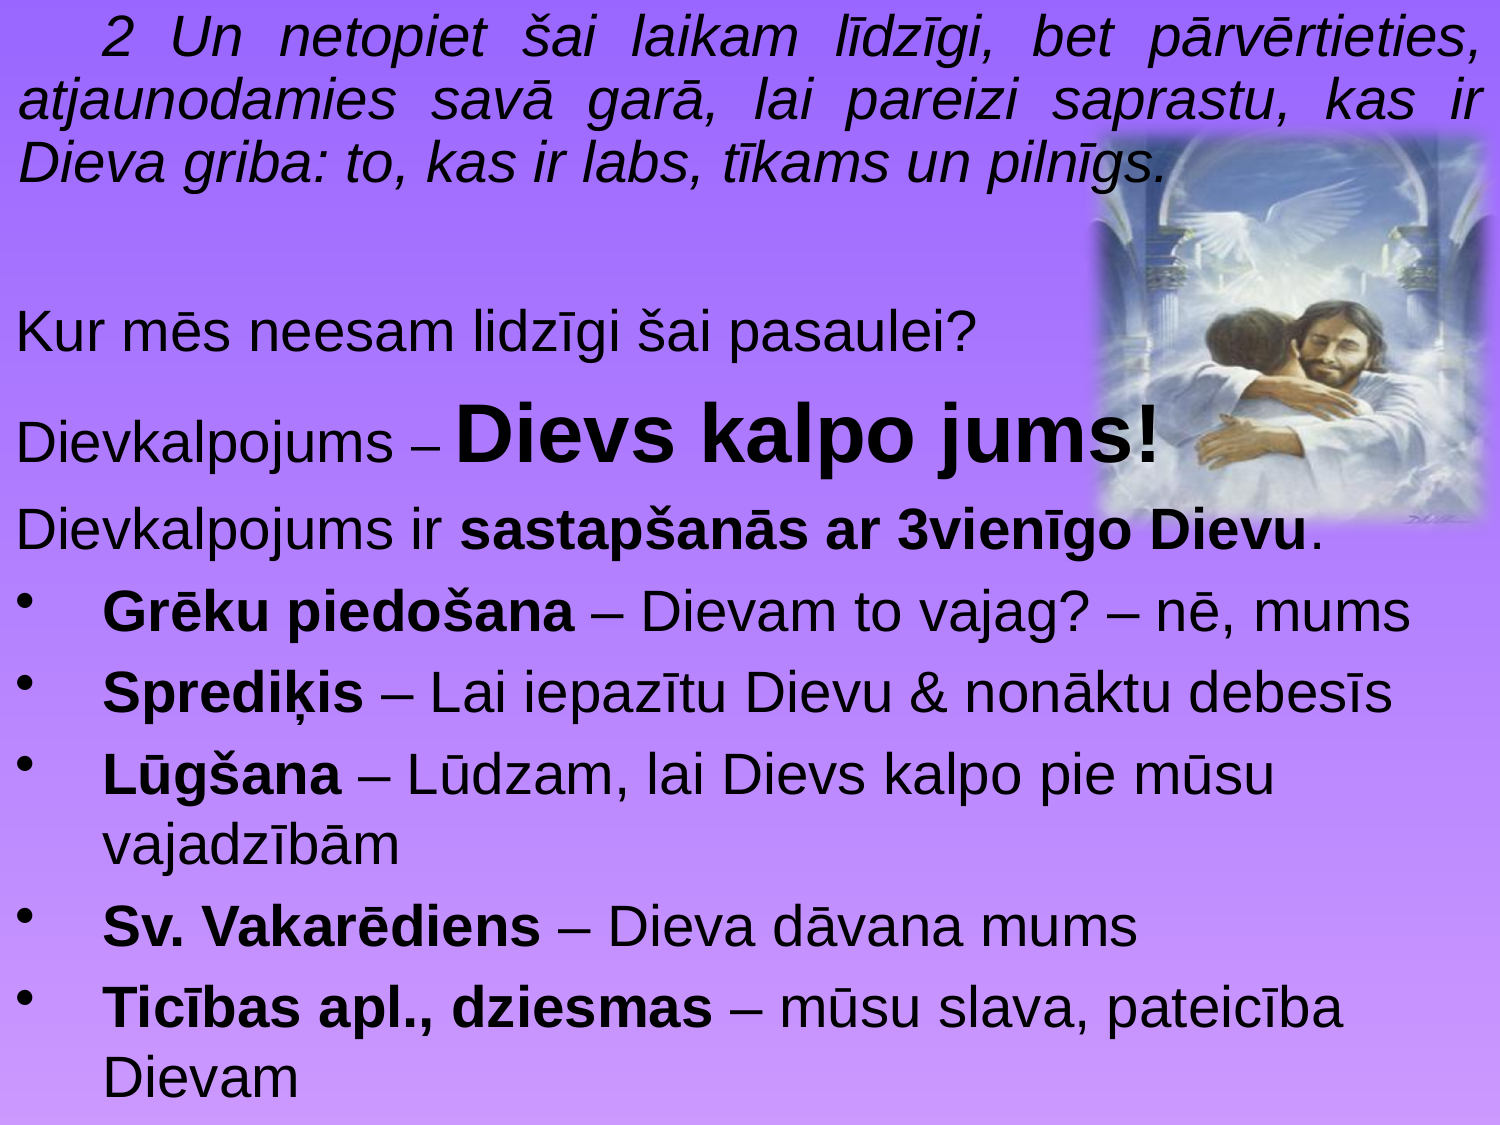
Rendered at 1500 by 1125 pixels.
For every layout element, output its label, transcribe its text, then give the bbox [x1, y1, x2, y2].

picture [1080, 116, 1500, 540]
list 2 Un netopiet šai laikam līdzīgi, bet pārvērtieties, atjaunodamies savā garā, lai pareizi saprastu, kas ir Dieva griba: to, kas ir labs, tīkams un pilnīgs. [0, 0, 1500, 176]
text_box Kur mēs neesam lidzīgi šai pasaulei? Dievkalpojums – Dievs kalpo jums! Dievkalpojums ir sastapšanās ar 3vienīgo Dievu. Grēku piedošana – Dievam to vajag? – nē, mums Sprediķis – Lai iepazītu Dievu & nonāktu debesīs Lūgšana – Lūdzam, lai Dievs kalpo pie mūsu vajadzībām Sv. Vakarēdiens – Dieva dāvana mums Ticības apl., dziesmas – mūsu slava, pateicība Dievam [0, 285, 1500, 1059]
